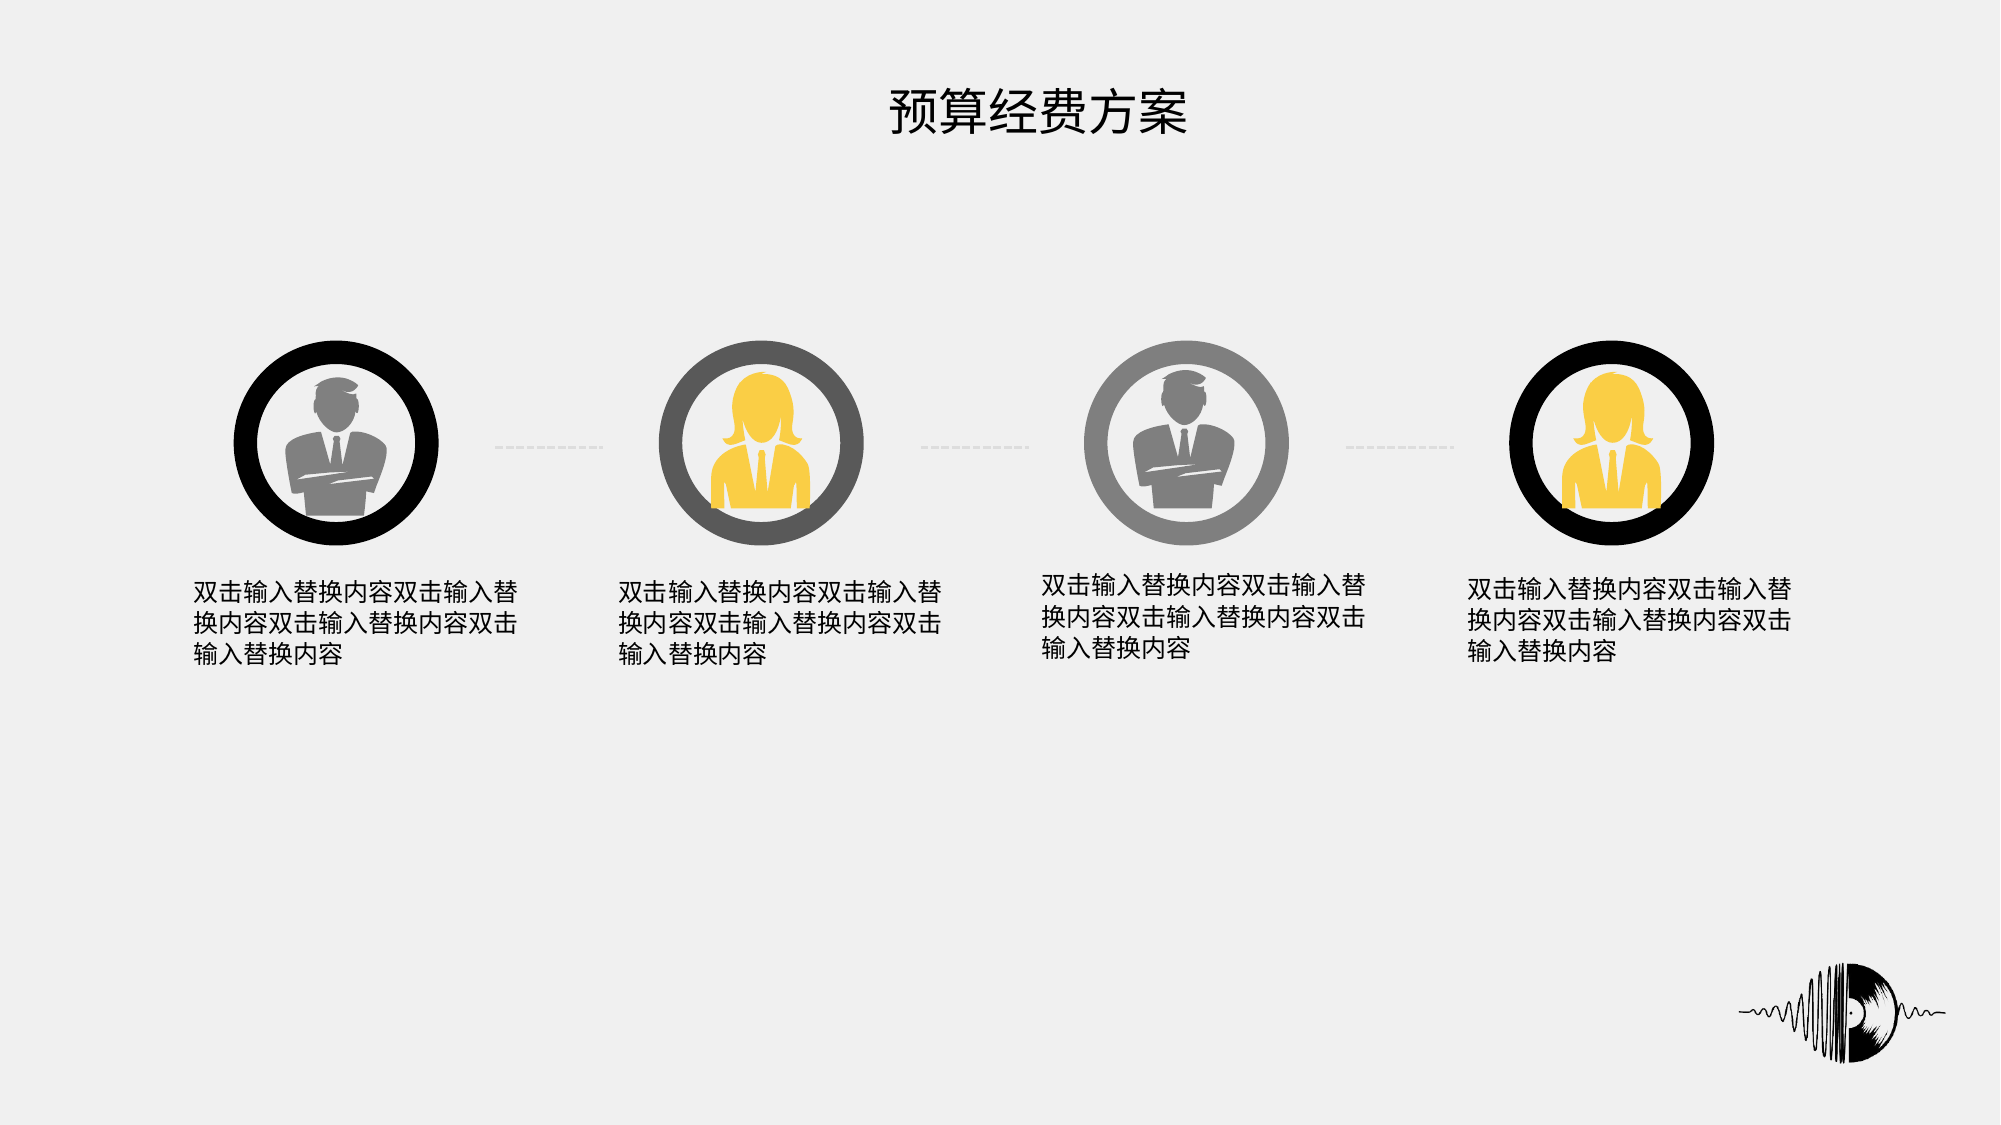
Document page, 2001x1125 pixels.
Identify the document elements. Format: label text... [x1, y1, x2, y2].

text_box 双击输入替换内容双击输入替换内容双击输入替换内容双击输入替换内容 [603, 567, 963, 677]
picture [1722, 859, 1963, 1125]
text_box 双击输入替换内容双击输入替换内容双击输入替换内容双击输入替换内容 [1452, 564, 1810, 674]
text_box 双击输入替换内容双击输入替换内容双击输入替换内容双击输入替换内容 [1026, 561, 1388, 670]
text_box 预算经费方案 [873, 72, 1204, 148]
text_box 双击输入替换内容双击输入替换内容双击输入替换内容双击输入替换内容 [179, 567, 540, 676]
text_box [233, 340, 1715, 546]
